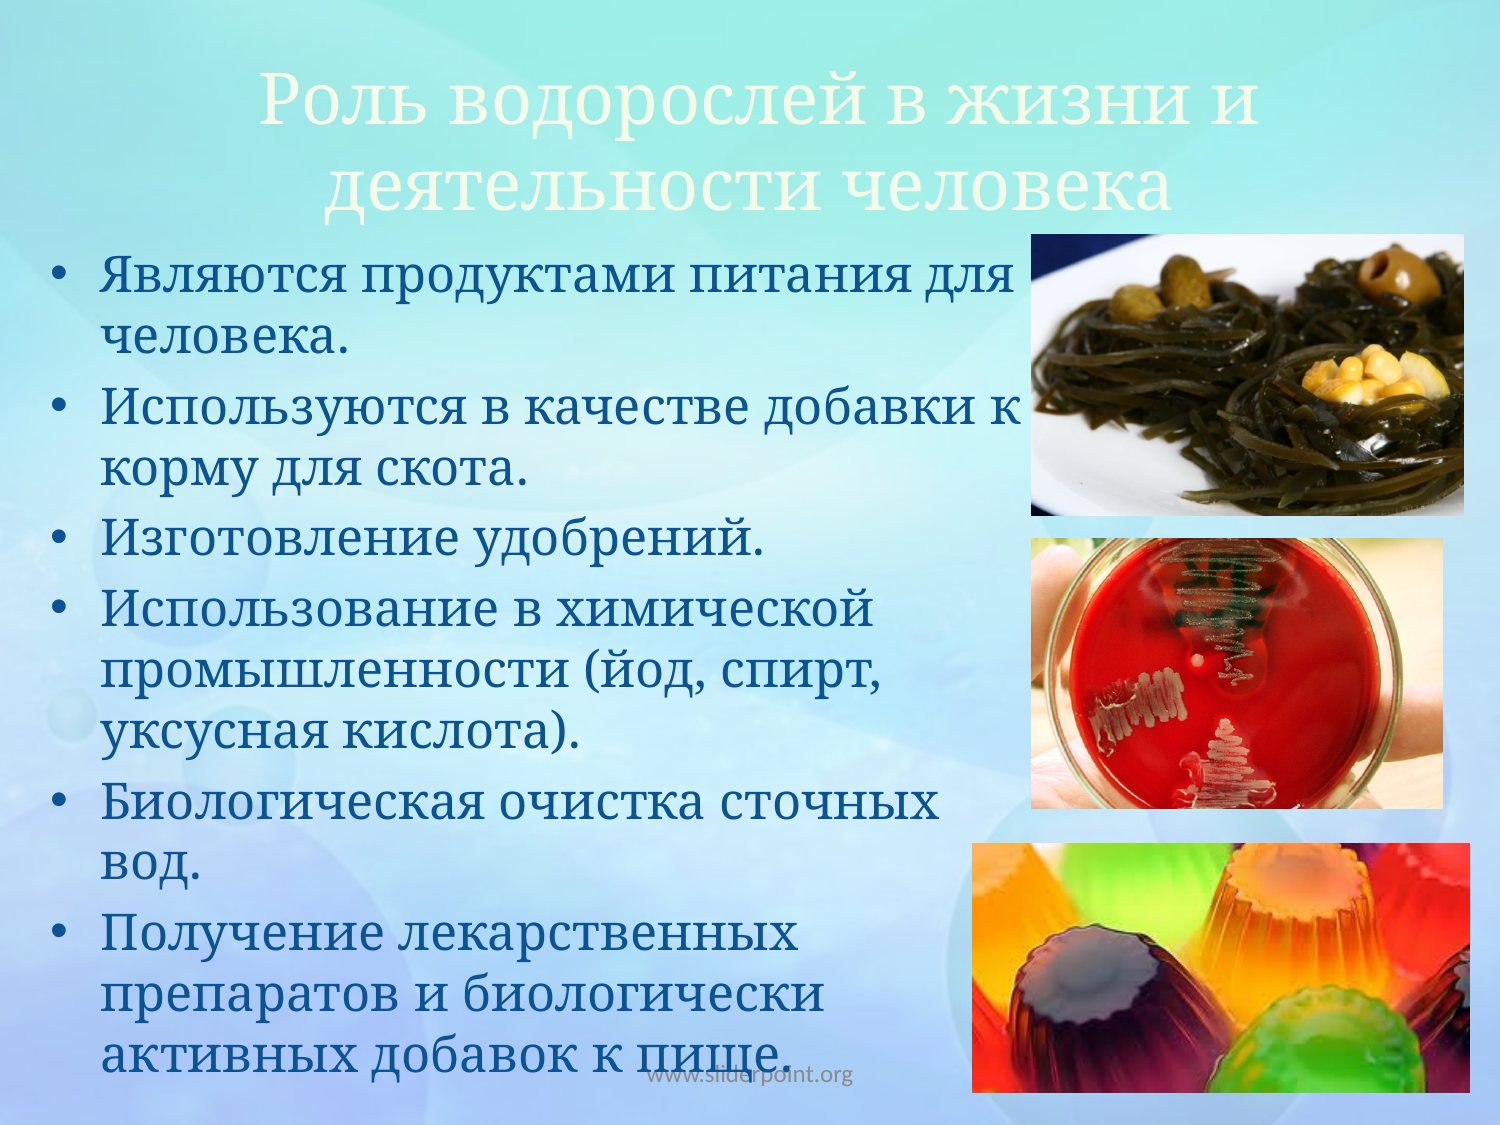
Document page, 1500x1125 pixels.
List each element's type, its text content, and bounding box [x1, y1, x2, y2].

list Являются продуктами питания для человека. Используются в качестве добавки к корму для скота. Изготовление удобрений. Использование в химической промышленности (йод, спирт, уксусная кислота). Биологическая очистка сточных вод. Получение лекарственных препаратов и биологически активных добавок к пище. [35, 234, 1039, 1097]
picture [1031, 234, 1464, 516]
footer www.sliderpoint.org [512, 1042, 988, 1103]
picture [1031, 538, 1444, 809]
picture [972, 843, 1470, 1093]
title Роль водорослей в жизни и деятельности человека [75, 45, 1425, 233]
